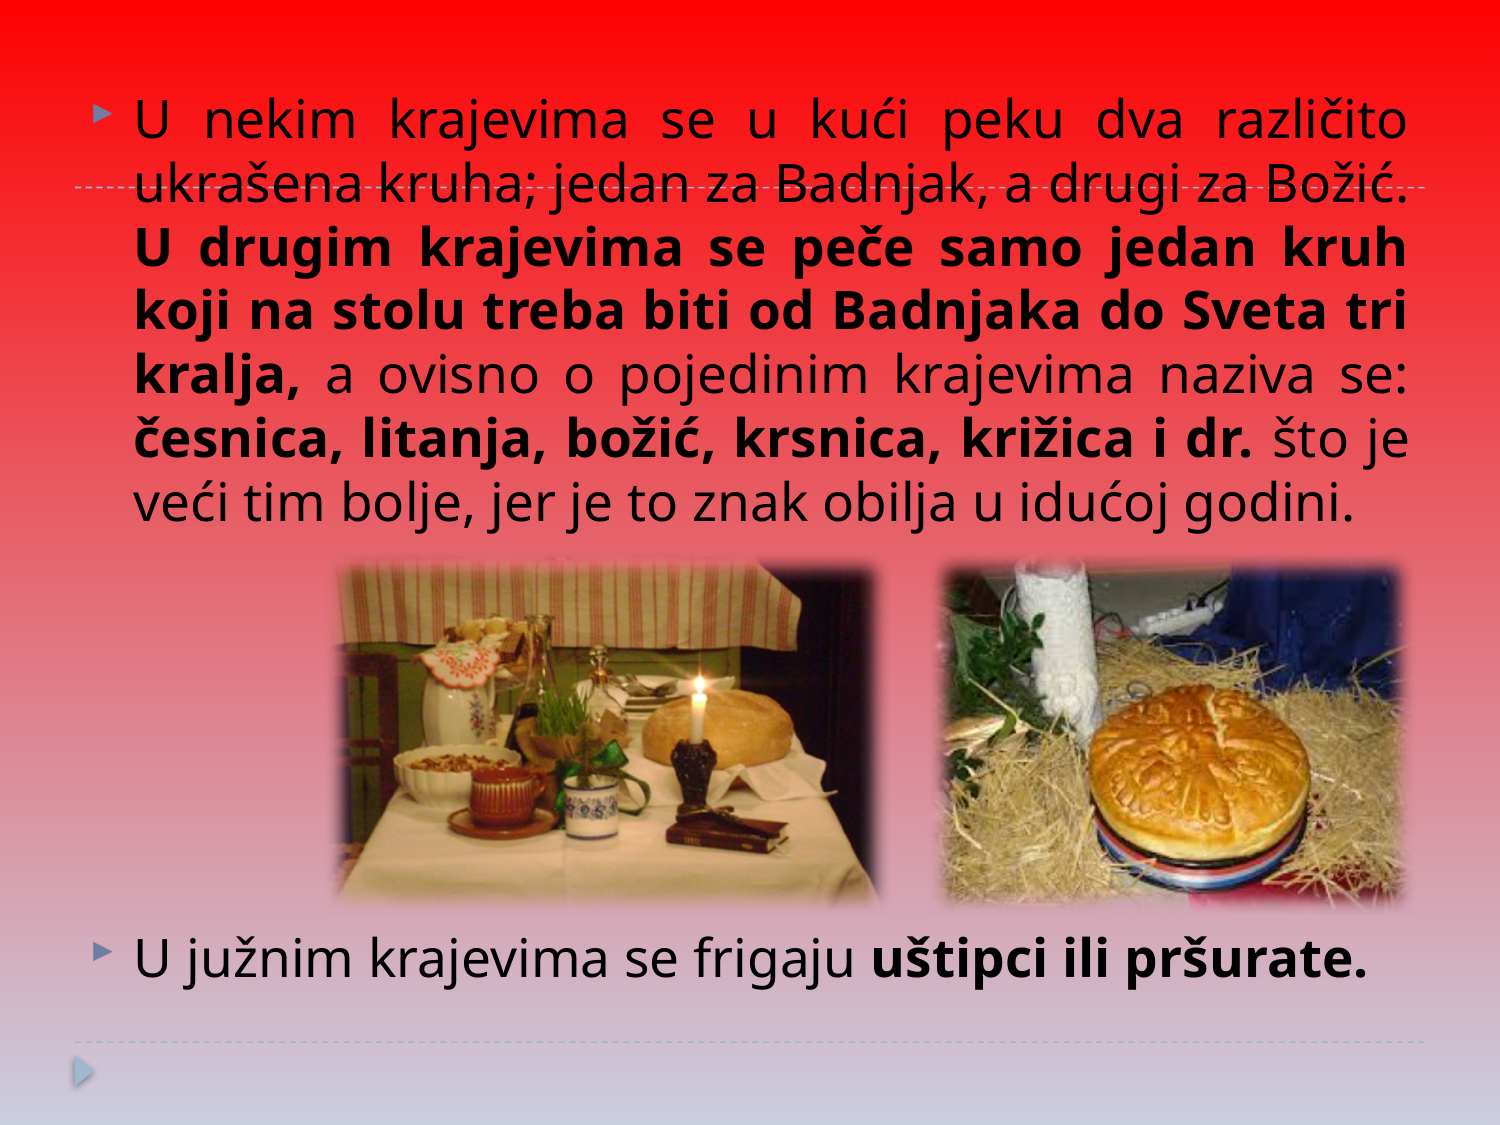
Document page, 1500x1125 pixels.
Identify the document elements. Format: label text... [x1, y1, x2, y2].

picture [926, 550, 1417, 918]
list U nekim krajevima se u kući peku dva različito ukrašena kruha; jedan za Badnjak, a drugi za Božić. U drugim krajevima se peče samo jedan kruh koji na stolu treba biti od Badnjaka do Sveta tri kralja, a ovisno o pojedinim krajevima naziva se: česnica, litanja, božić, krsnica, križica i dr. što je veći tim bolje, jer je to znak obilja u idućoj godini. U južnim krajevima se frigaju uštipci ili pršurate. [75, 78, 1425, 1047]
picture [324, 550, 892, 918]
